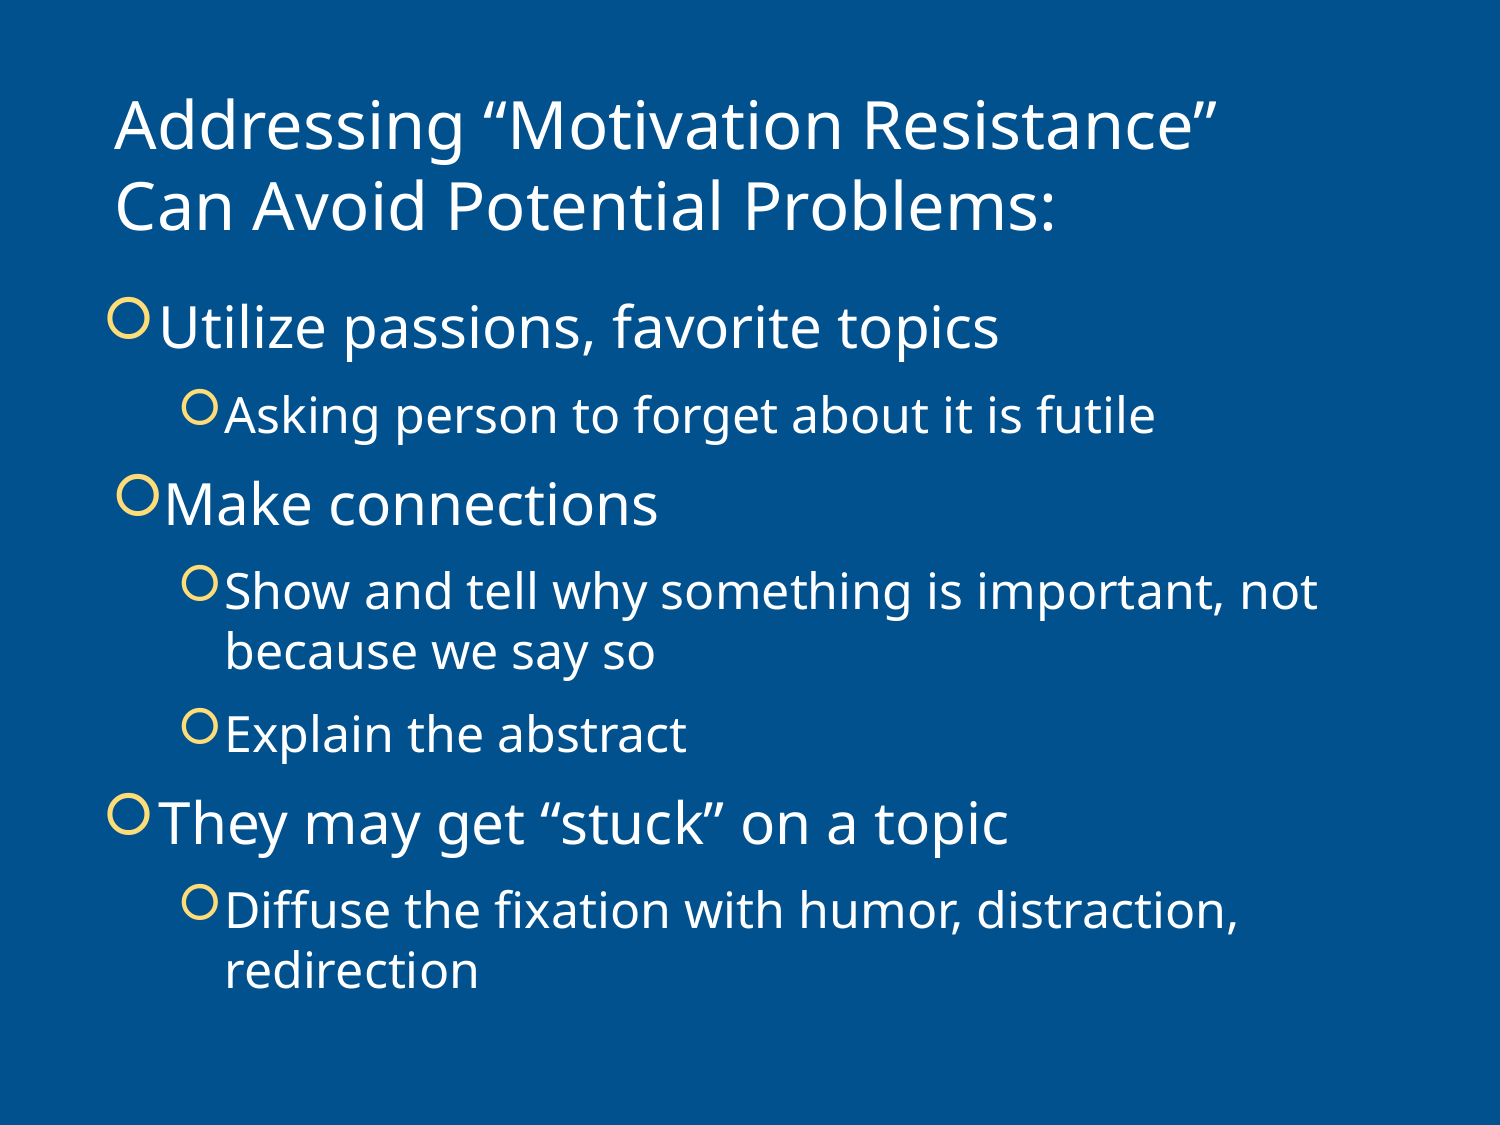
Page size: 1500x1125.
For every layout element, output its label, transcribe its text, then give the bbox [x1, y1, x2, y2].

list Utilize passions, favorite topics Asking person to forget about it is futile Make connections Show and tell why something is important, not because we say so Explain the abstract They may get “stuck” on a topic Diffuse the fixation with humor, distraction, redirection [87, 312, 1375, 978]
title Addressing “Motivation Resistance” Can Avoid Potential Problems: [99, 87, 1413, 240]
